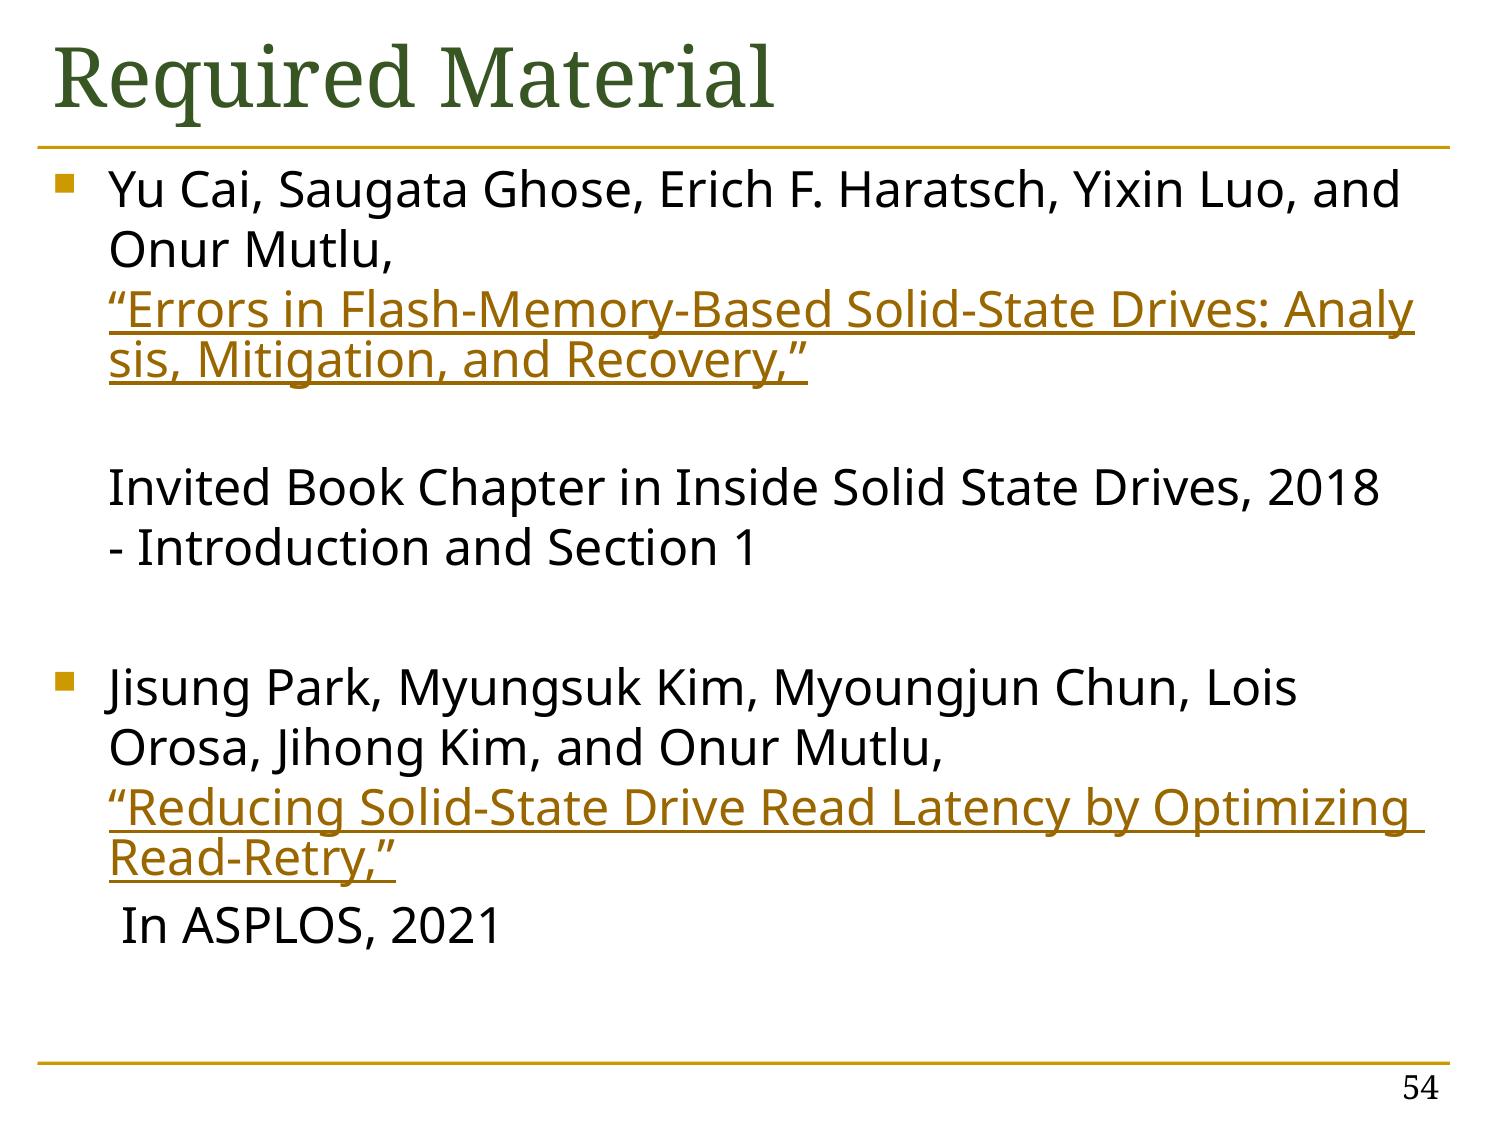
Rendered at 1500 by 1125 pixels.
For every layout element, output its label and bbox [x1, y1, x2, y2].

text_box [1104, 1043, 1455, 1119]
text_box [37, 0, 1450, 149]
list [37, 149, 1450, 1063]
